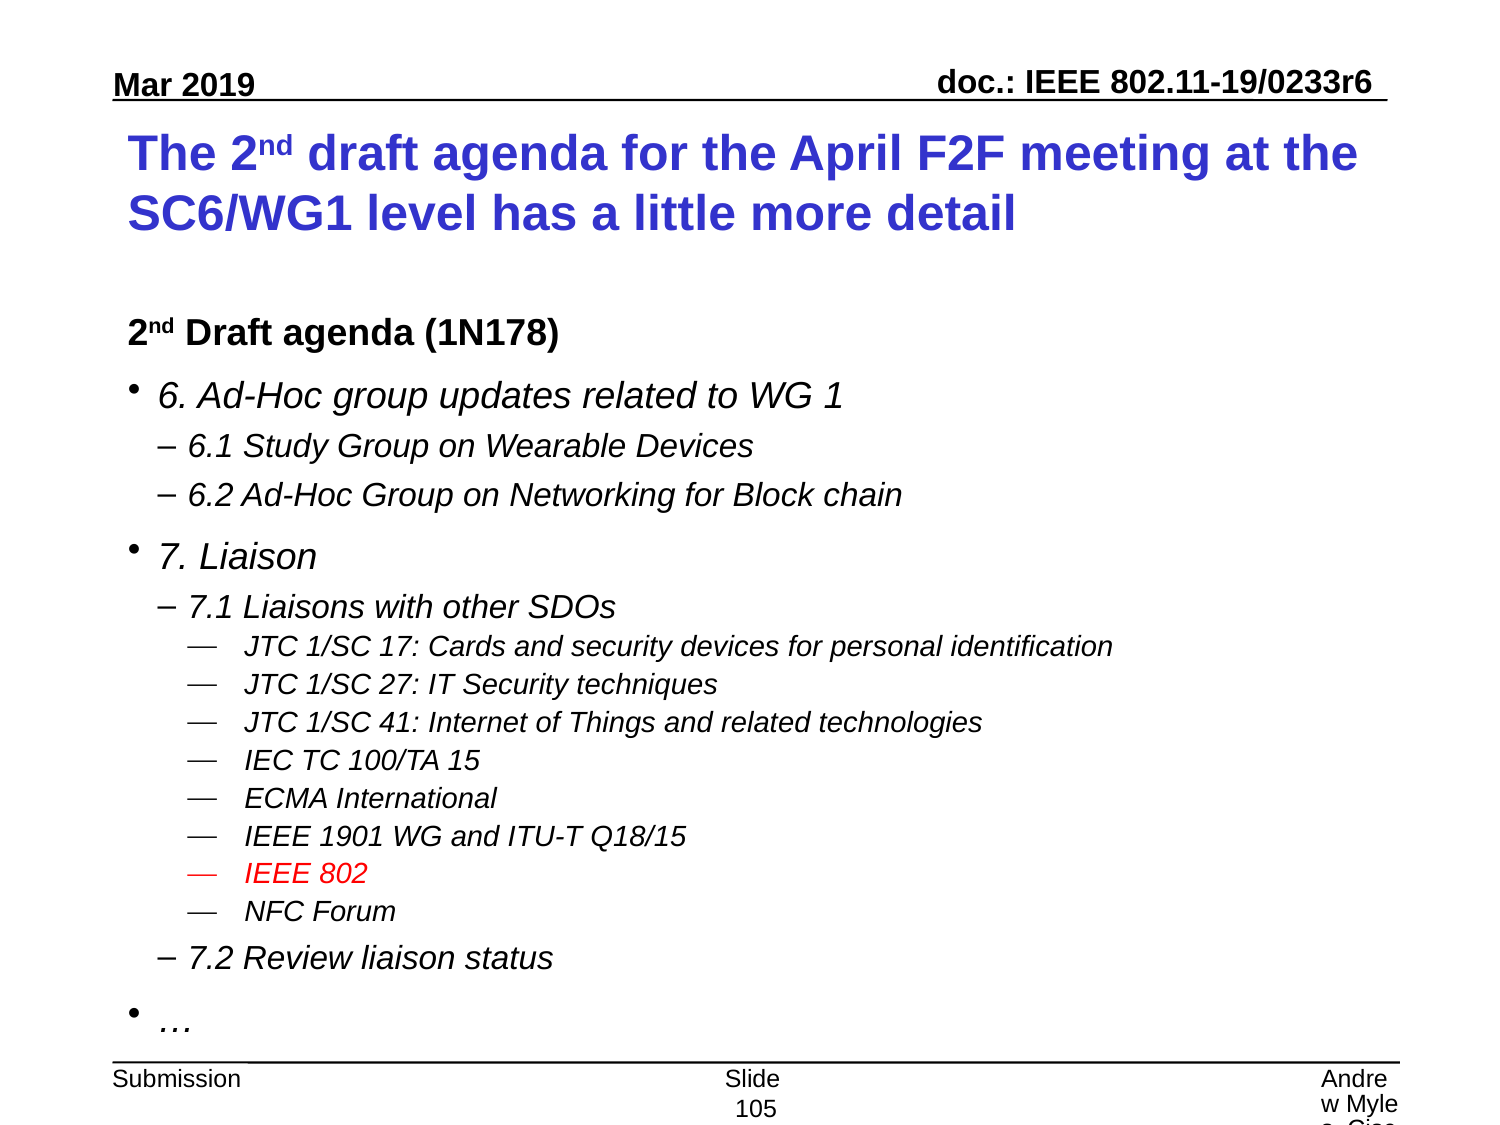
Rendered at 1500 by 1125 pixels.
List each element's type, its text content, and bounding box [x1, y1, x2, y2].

list 2nd Draft agenda (1N178) 6. Ad-Hoc group updates related to WG 1 6.1 Study Group on Wearable Devices 6.2 Ad-Hoc Group on Networking for Block chain 7. Liaison 7.1 Liaisons with other SDOs JTC 1/SC 17: Cards and security devices for personal identification JTC 1/SC 27: IT Security techniques JTC 1/SC 41: Internet of Things and related technologies IEC TC 100/TA 15 ECMA International IEEE 1901 WG and ITU-T Q18/15 IEEE 802 NFC Forum 7.2 Review liaison status … [112, 299, 1388, 975]
title The 2nd draft agenda for the April F2F meeting at the SC6/WG1 level has a little more detail [112, 112, 1388, 288]
footer Andrew Myles, Cisco [1320, 1061, 1402, 1093]
slide_number Slide 105 [709, 1061, 803, 1093]
